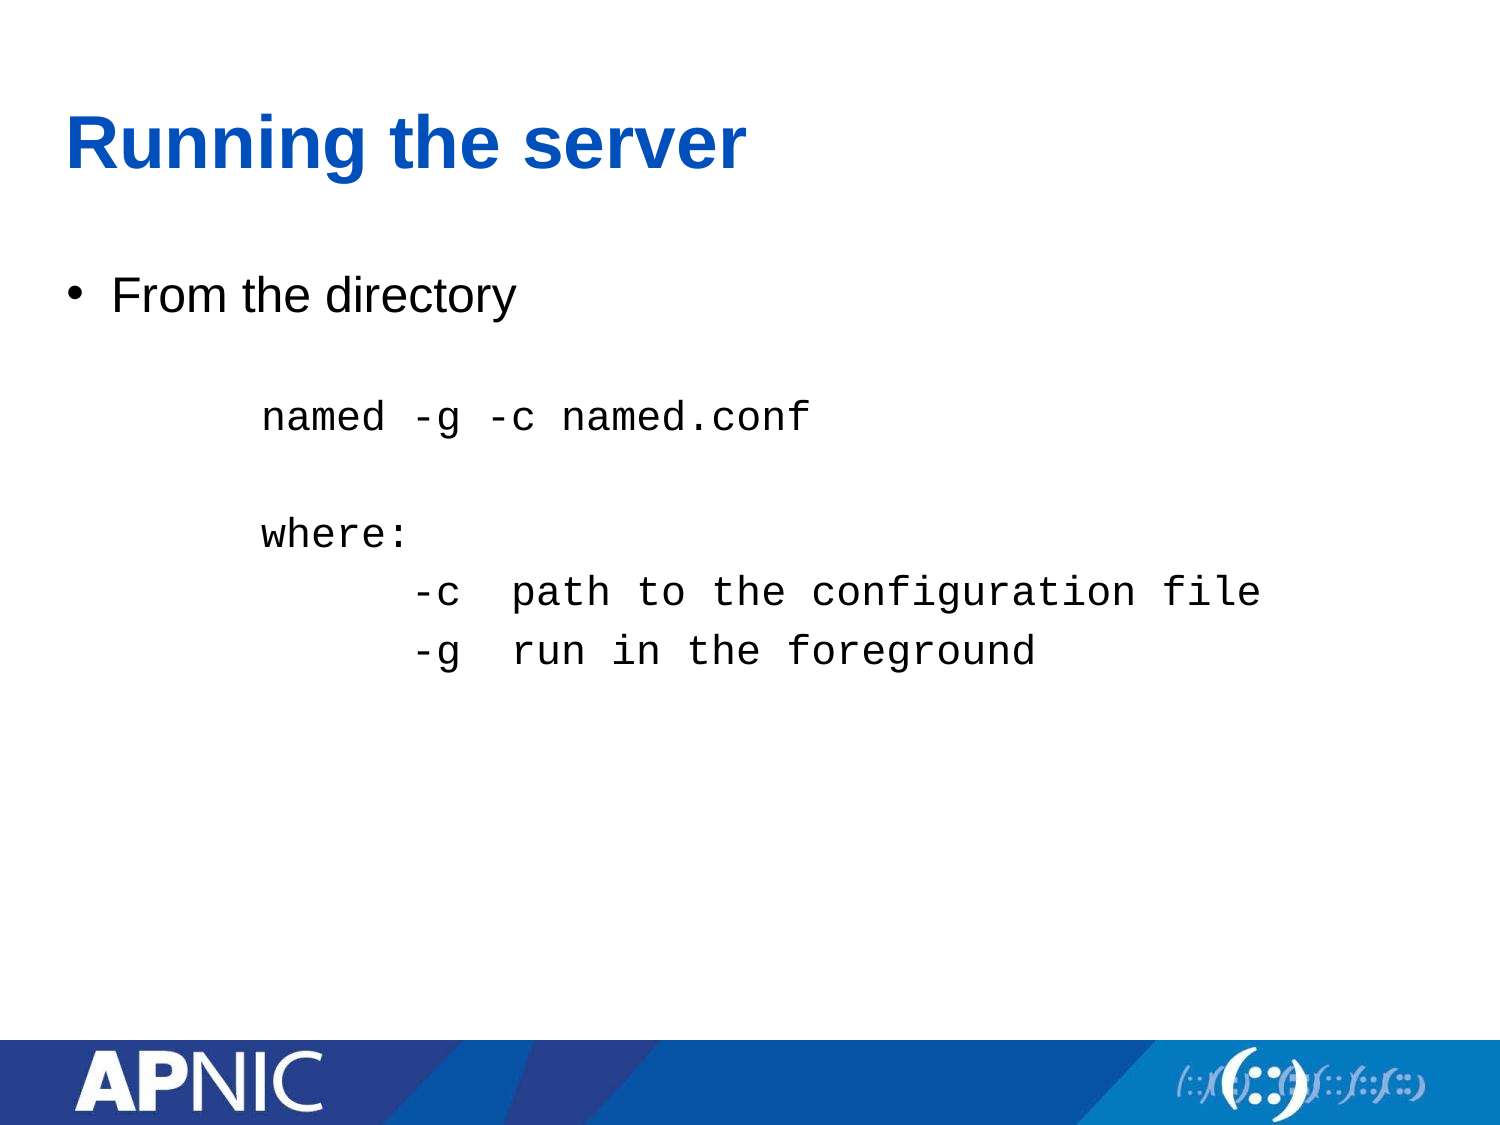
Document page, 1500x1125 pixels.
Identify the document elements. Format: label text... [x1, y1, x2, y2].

list From the directory named -g -c named.conf where: -c path to the configuration file -g run in the foreground [66, 262, 1437, 1012]
title Running the server [64, 45, 1436, 233]
picture [0, 1040, 1500, 1125]
